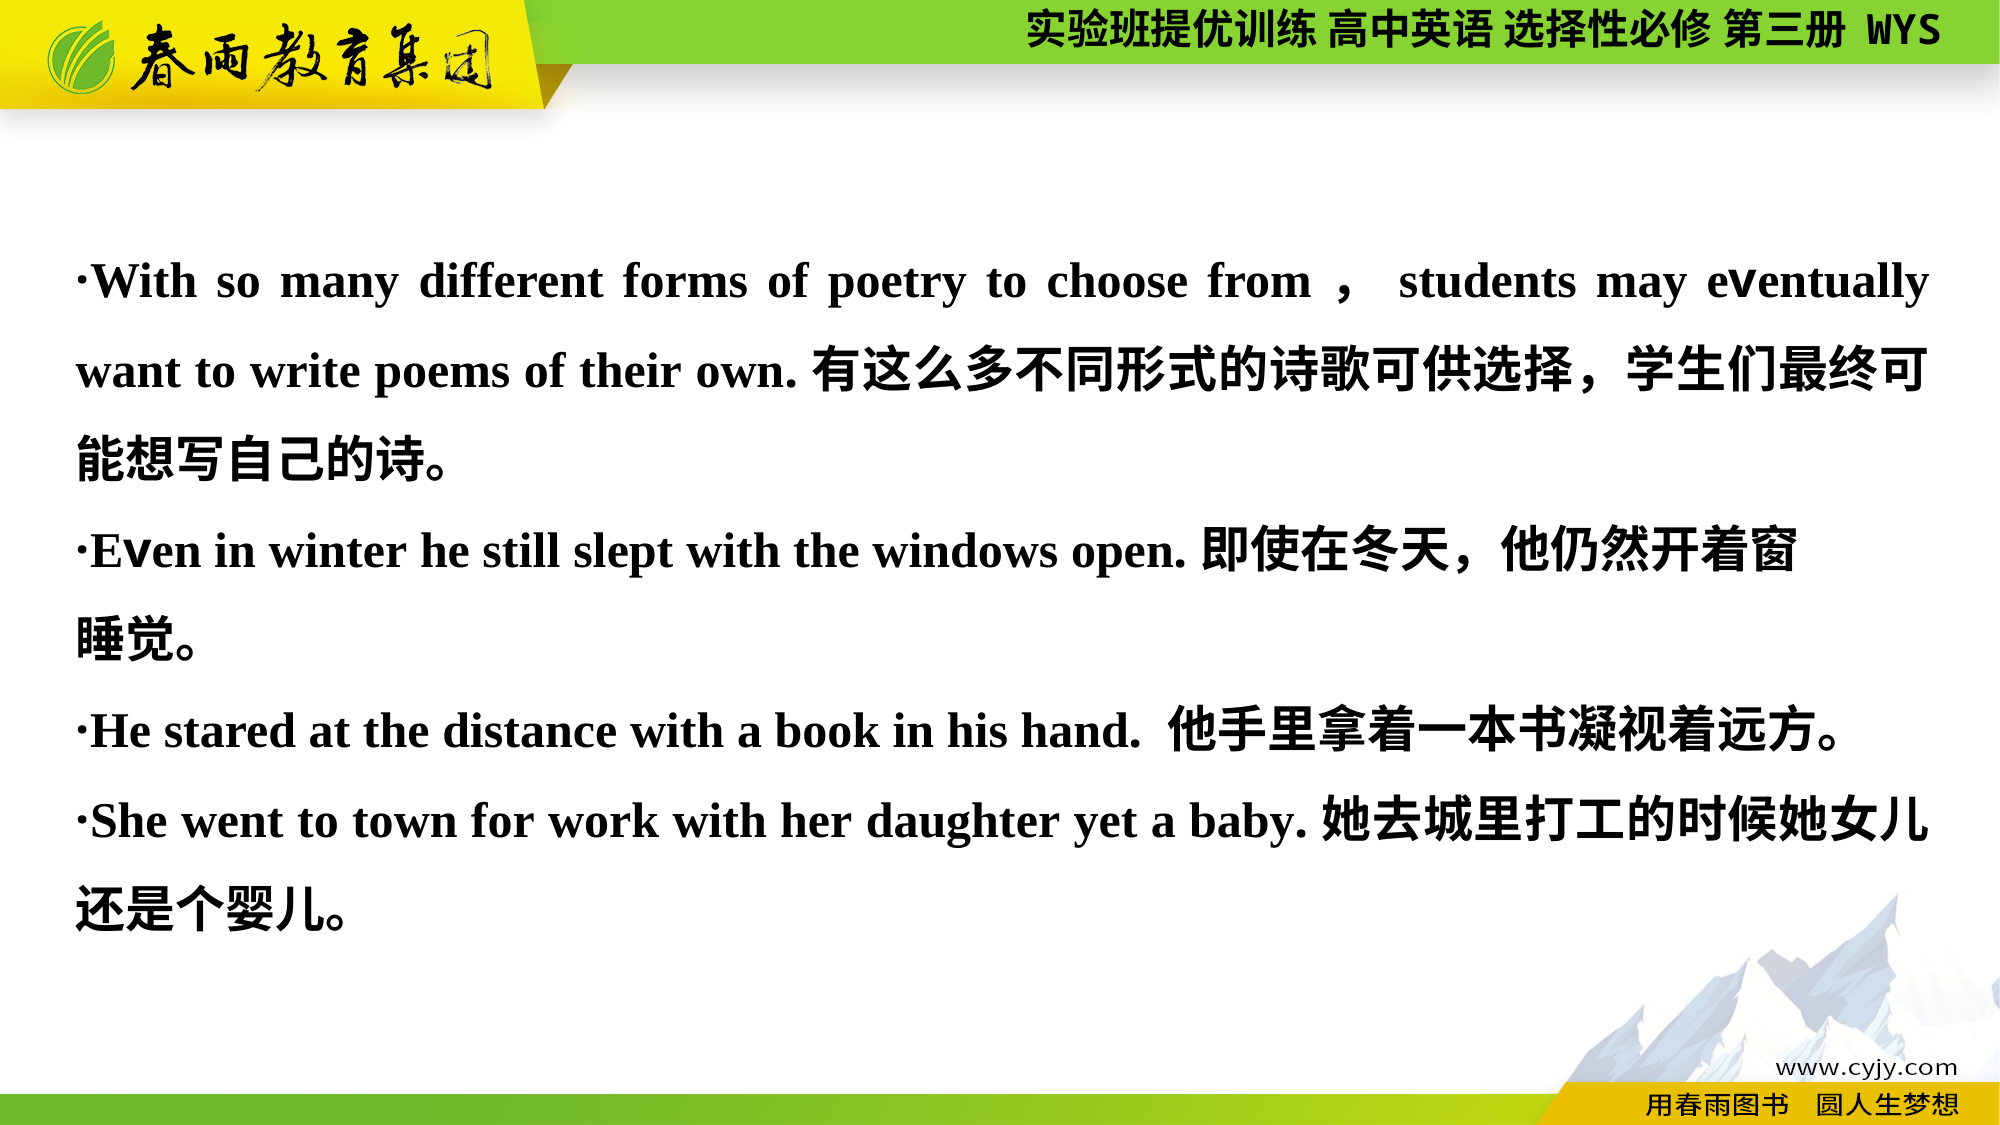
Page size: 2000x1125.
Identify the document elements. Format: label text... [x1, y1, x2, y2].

list ·With so many different forms of poetry to choose from，students may eventually want to write poems of their own.有这么多不同形式的诗歌可供选择，学生们最终可能想写自己的诗。 ·Even in winter he still slept with the windows open.即使在冬天，他仍然开着窗 睡觉。 ·He stared at the distance with a book in his hand. 他手里拿着一本书凝视着远方。 ·She went to town for work with her daughter yet a baby.她去城里打工的时候她女儿还是个婴儿。 [60, 210, 1945, 953]
picture [0, 0, 2000, 1125]
